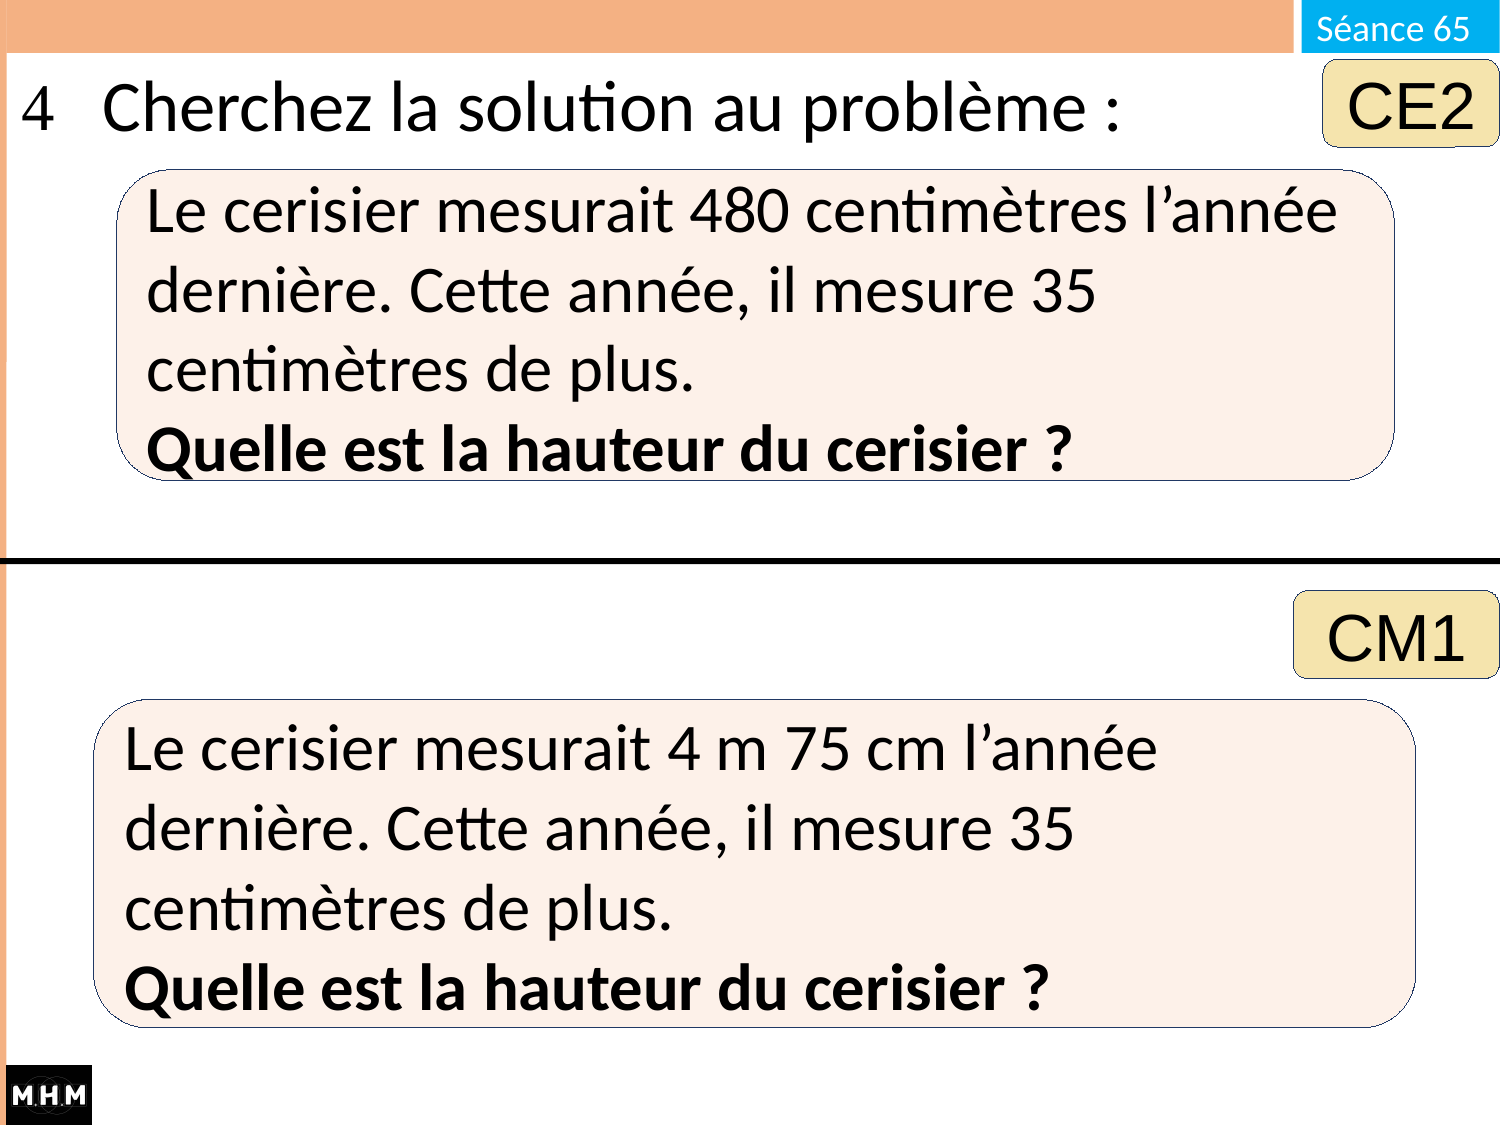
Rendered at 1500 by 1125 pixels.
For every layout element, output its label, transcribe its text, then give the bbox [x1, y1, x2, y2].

title Cherchez la solution au problème : [87, 32, 1381, 157]
text_box Le cerisier mesurait 480 centimètres l’année dernière. Cette année, il mesure 35 centimètres de plus. Quelle est la hauteur du cerisier ? [116, 169, 1395, 481]
text_box Le cerisier mesurait 4 m 75 cm l’année dernière. Cette année, il mesure 35 centimètres de plus. Quelle est la hauteur du cerisier ? [93, 699, 1416, 1028]
picture [6, 1065, 92, 1125]
text_box CM1 [1293, 590, 1500, 679]
text_box [121, 452, 1128, 561]
text_box [121, 562, 1128, 706]
text_box CE2 [1322, 59, 1500, 148]
